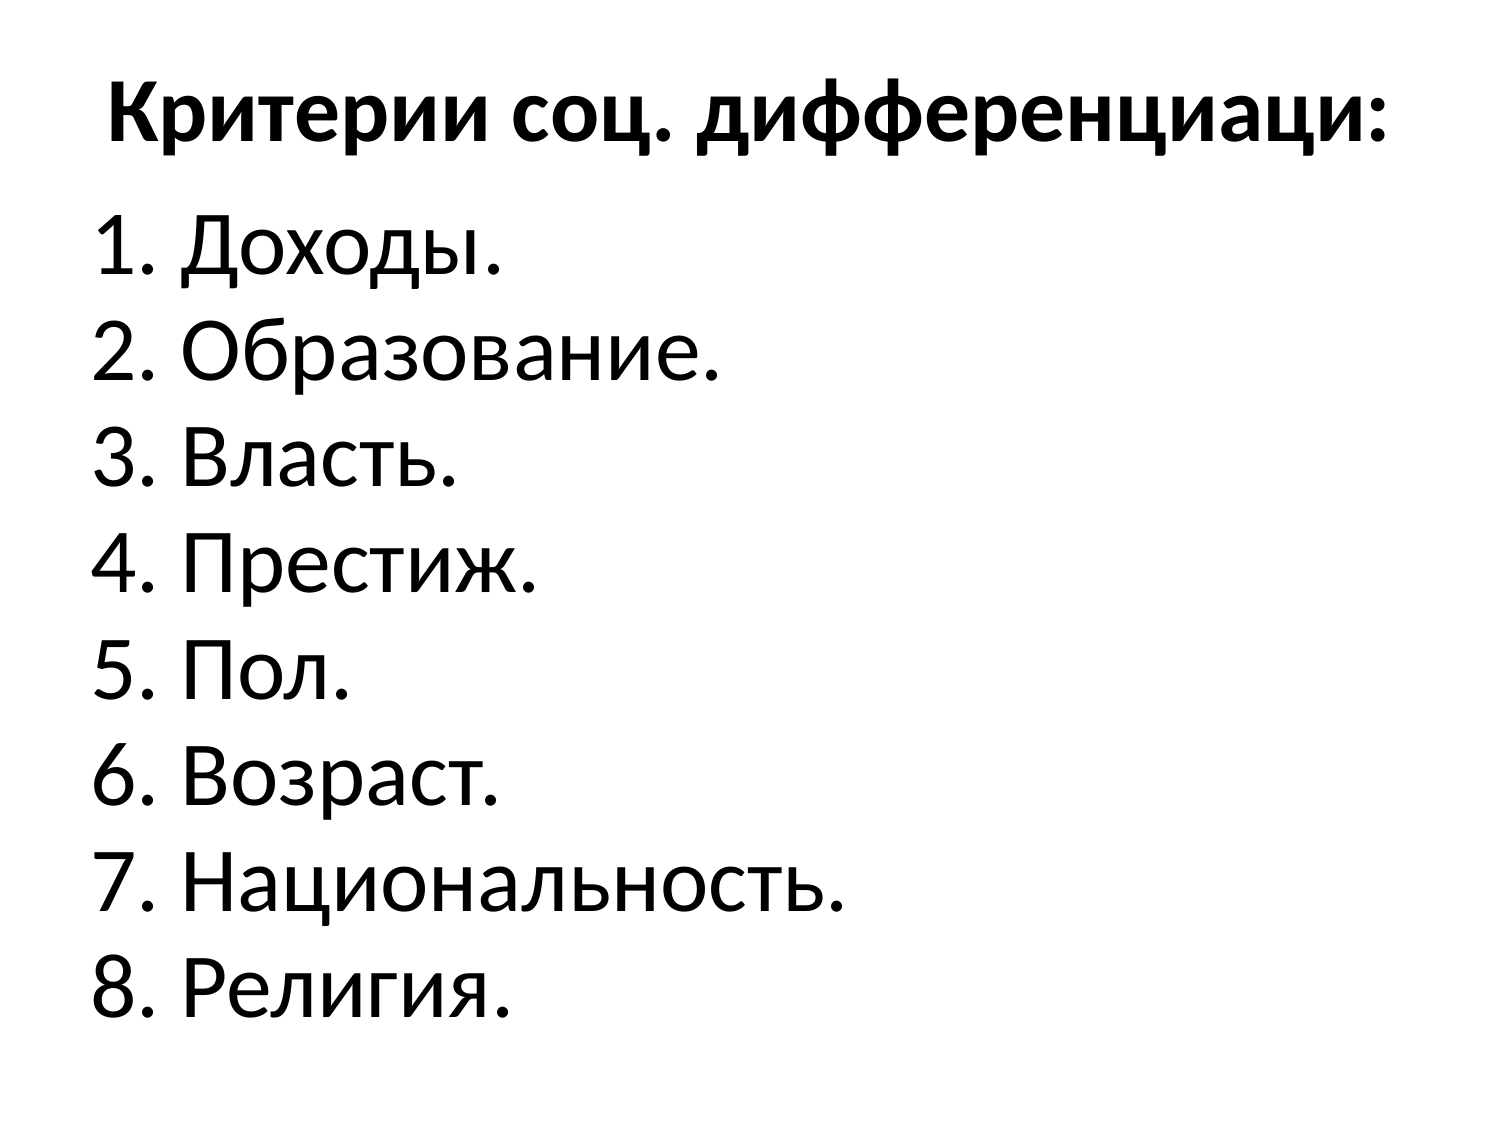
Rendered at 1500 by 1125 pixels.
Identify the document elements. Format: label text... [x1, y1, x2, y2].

title Критерии соц. дифференциаци: [75, 45, 1425, 185]
list 1. Доходы. 2. Образование. 3. Власть. 4. Престиж. 5. Пол. 6. Возраст. 7. Национальность. 8. Религия. [75, 196, 1425, 1059]
